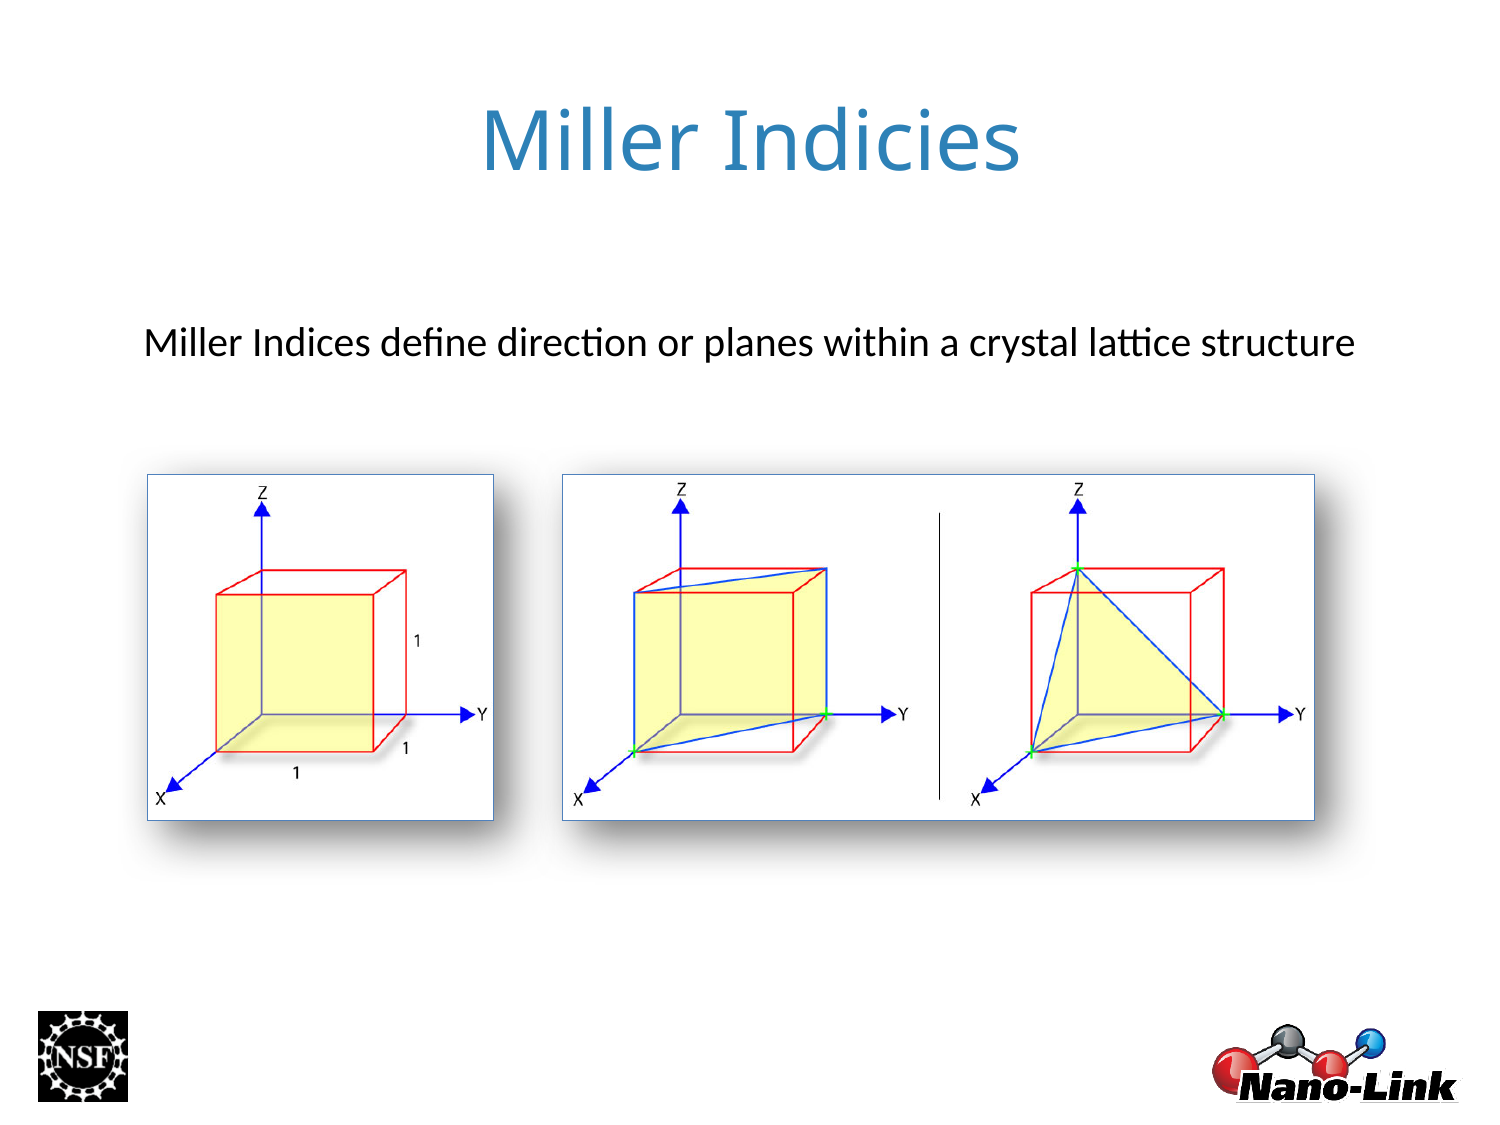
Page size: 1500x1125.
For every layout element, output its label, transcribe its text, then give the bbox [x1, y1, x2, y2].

picture [562, 474, 1315, 821]
picture [37, 1011, 129, 1103]
title Miller Indicies [75, 62, 1428, 213]
picture [1212, 1024, 1463, 1103]
title Miller Indices define direction or planes within a crystal lattice structure [75, 224, 1425, 455]
picture [147, 474, 494, 821]
